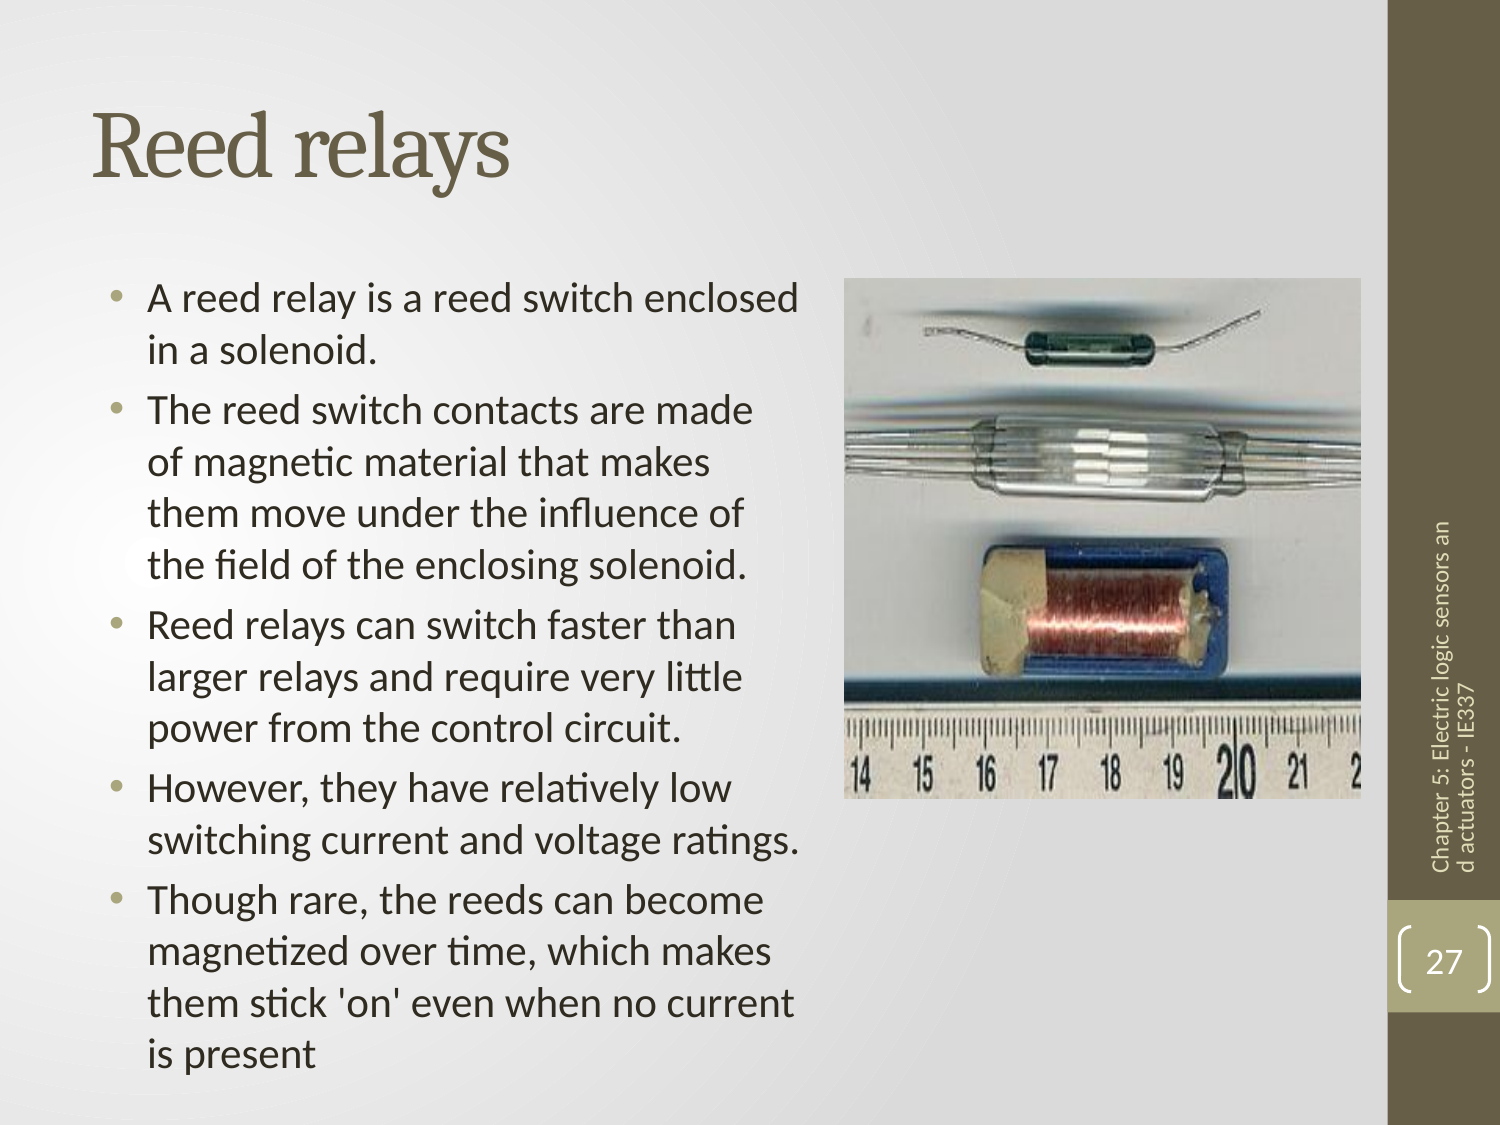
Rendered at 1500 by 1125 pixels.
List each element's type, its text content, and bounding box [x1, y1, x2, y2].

slide_number 27 [1397, 925, 1492, 994]
footer Chapter 5: Electric logic sensors and actuators - IE337 [1408, 500, 1469, 889]
title Reed relays [75, 45, 1325, 233]
list A reed relay is a reed switch enclosed in a solenoid. The reed switch contacts are made of magnetic material that makes them move under the influence of the field of the enclosing solenoid. Reed relays can switch faster than larger relays and require very little power from the control circuit. However, they have relatively low switching current and voltage ratings. Though rare, the reeds can become magnetized over time, which makes them stick 'on' even when no current is present [75, 262, 821, 1094]
picture [843, 278, 1361, 800]
